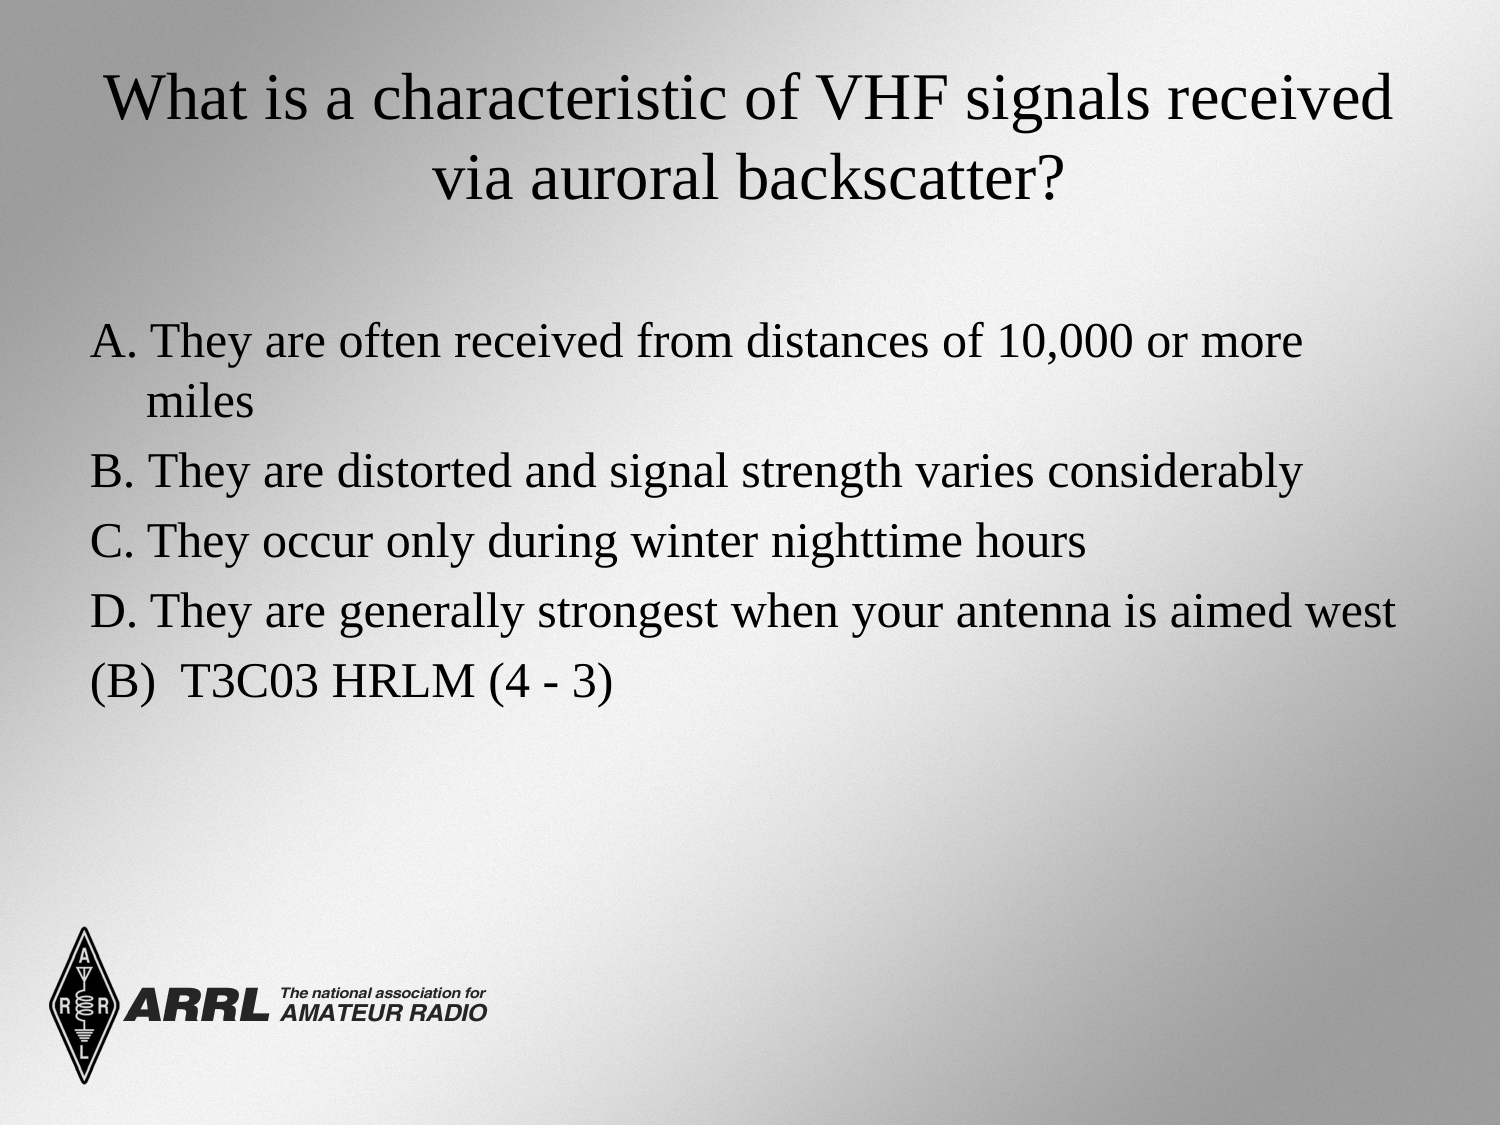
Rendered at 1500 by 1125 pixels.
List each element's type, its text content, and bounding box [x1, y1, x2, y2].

picture [0, 0, 1500, 1125]
list A. They are often received from distances of 10,000 or more miles B. They are distorted and signal strength varies considerably C. They occur only during winter nighttime hours D. They are generally strongest when your antenna is aimed west (B) T3C03 HRLM (4 - 3) [75, 299, 1425, 1005]
title What is a characteristic of VHF signals received via auroral backscatter? [75, 45, 1425, 233]
